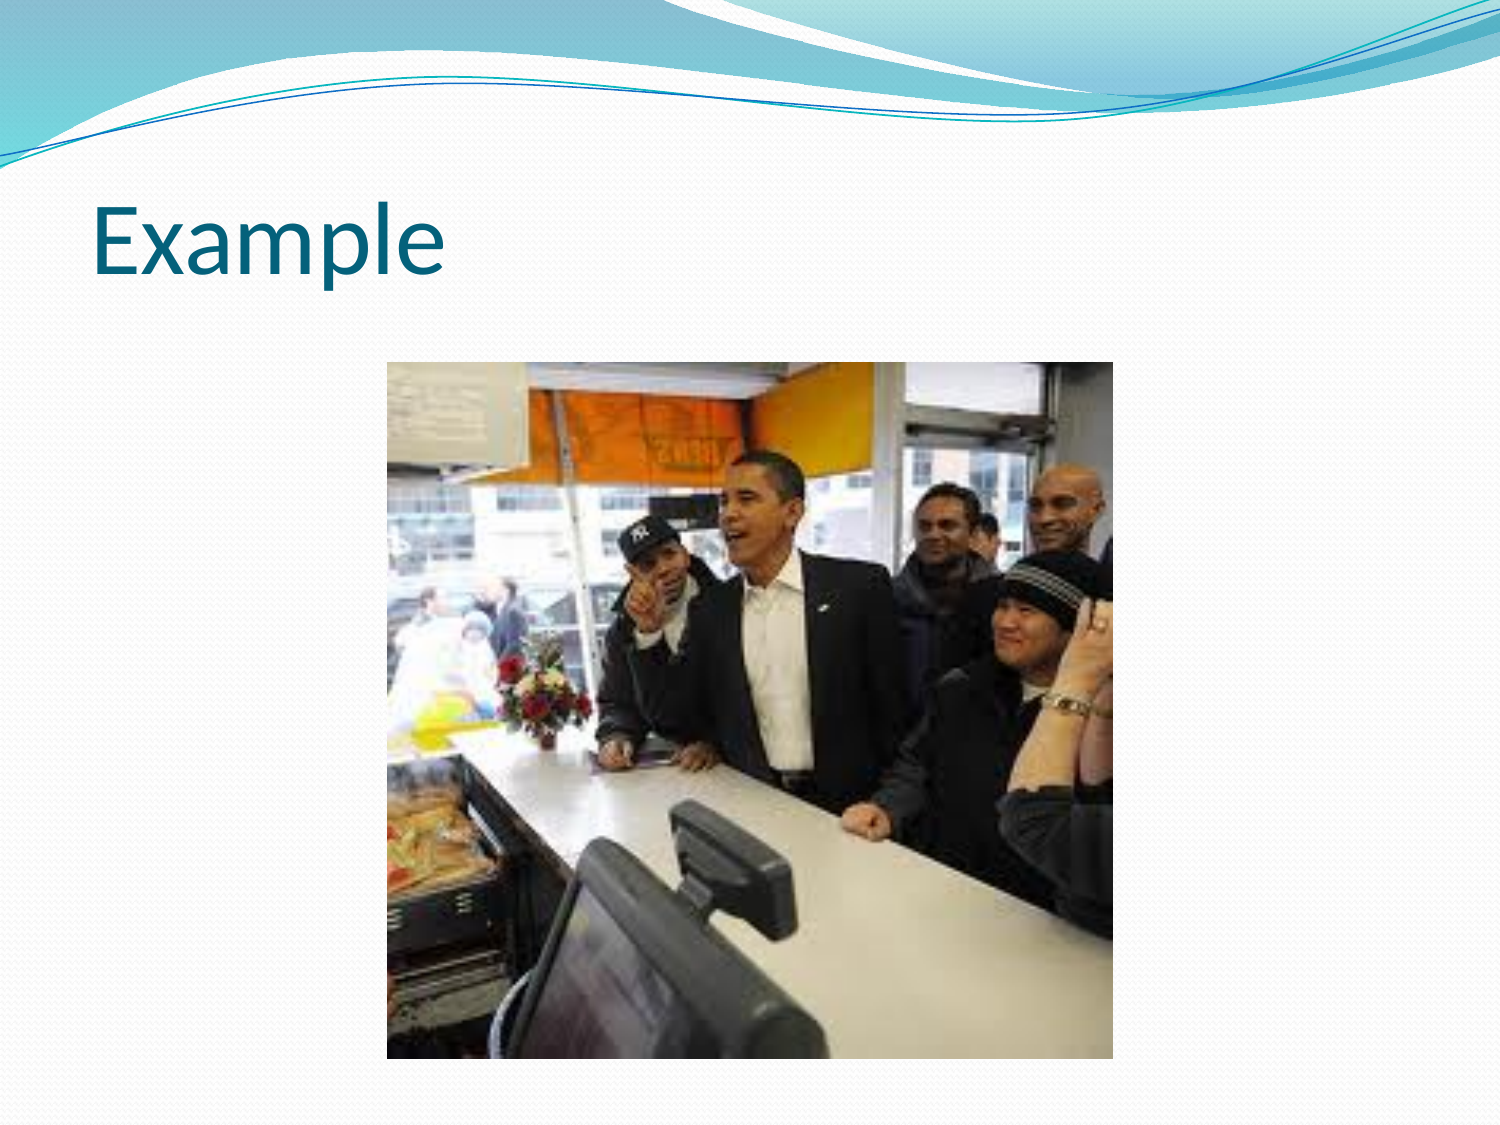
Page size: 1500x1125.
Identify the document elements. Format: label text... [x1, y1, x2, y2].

picture [387, 362, 1113, 1060]
title Example [75, 115, 1425, 303]
